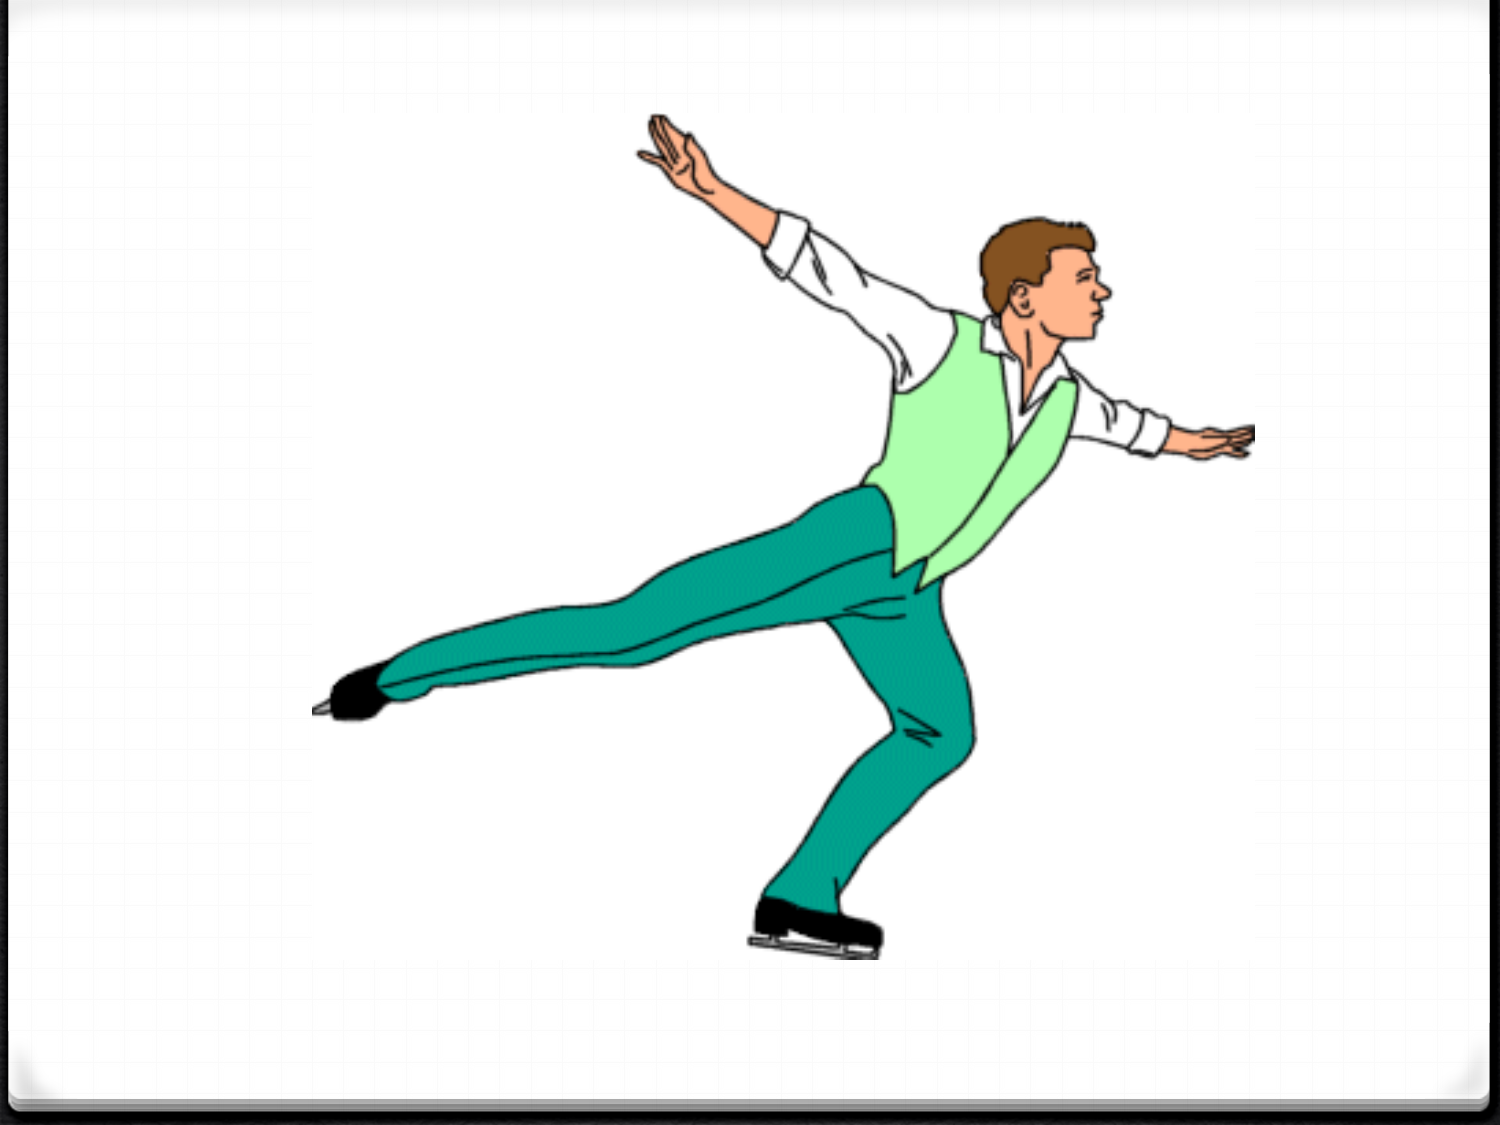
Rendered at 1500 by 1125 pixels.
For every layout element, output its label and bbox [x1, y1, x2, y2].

picture [0, 0, 1500, 1125]
list [312, 113, 1256, 961]
